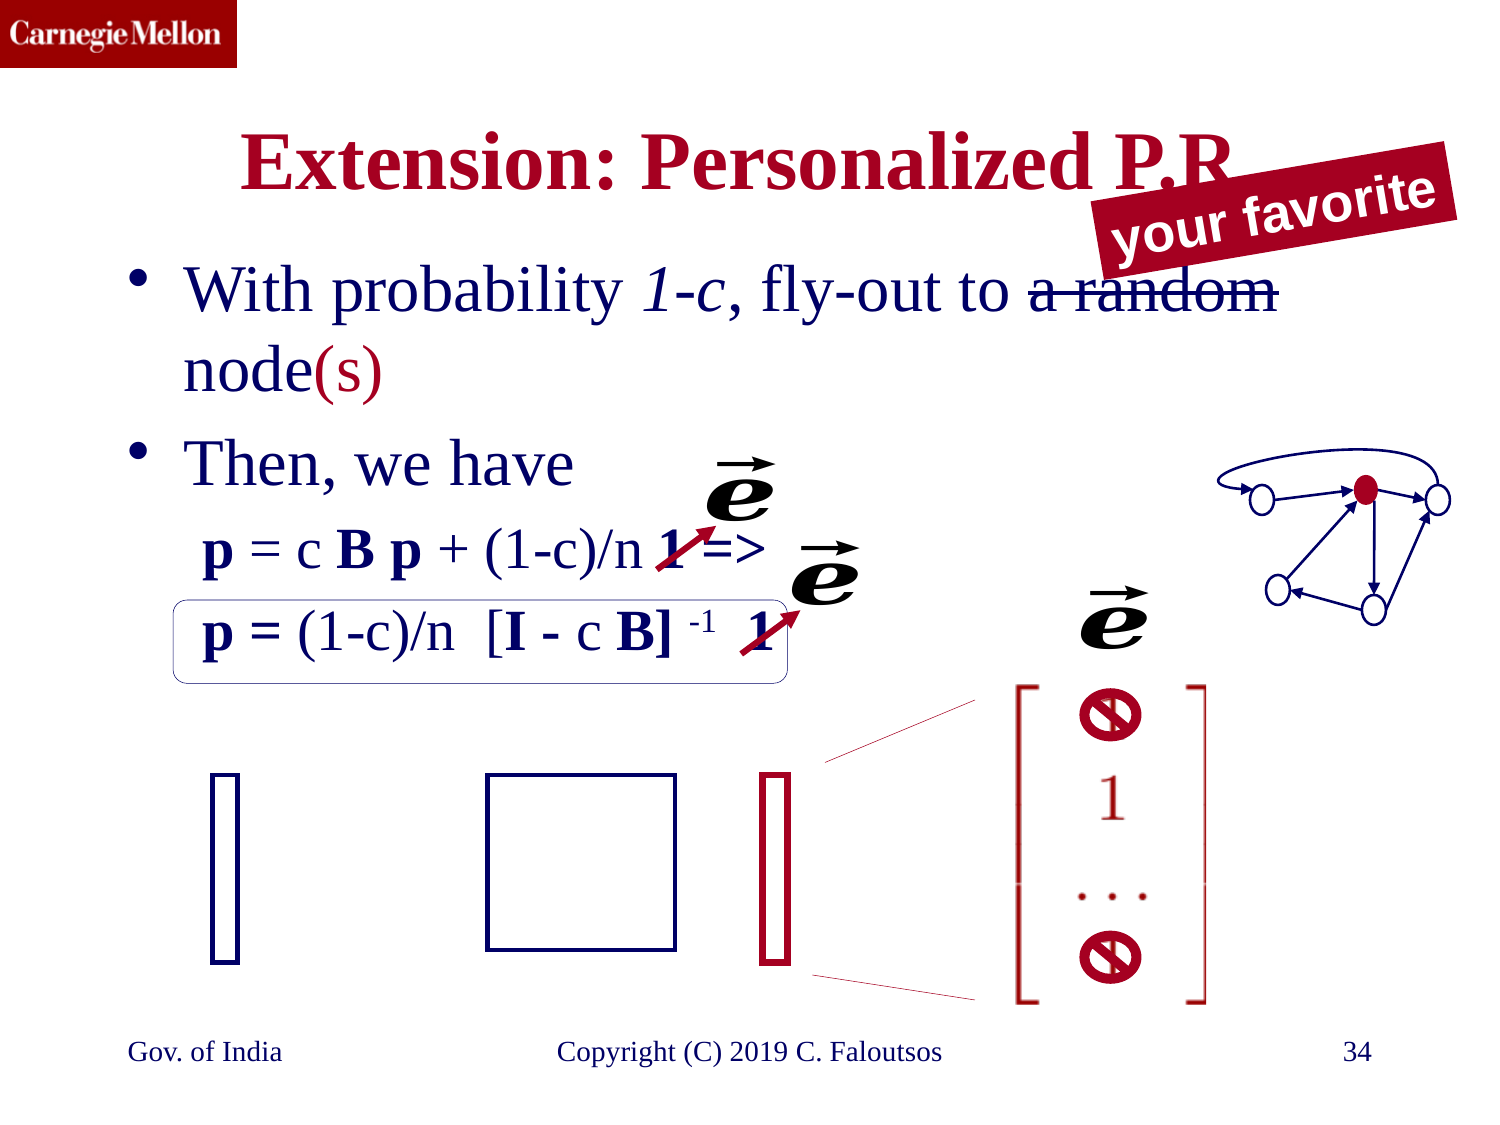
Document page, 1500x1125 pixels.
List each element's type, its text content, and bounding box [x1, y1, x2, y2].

text_box your favorite [1090, 141, 1458, 280]
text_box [824, 699, 976, 763]
slide_number 34 [1074, 1024, 1388, 1101]
picture [1014, 683, 1207, 1005]
text_box [762, 774, 788, 963]
footer Copyright (C) 2019 C. Faloutsos [512, 1024, 988, 1101]
text_box [487, 774, 675, 950]
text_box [1249, 474, 1451, 626]
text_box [740, 609, 801, 655]
slide_number Gov. of India [112, 1024, 426, 1101]
list With probability 1-c, fly-out to a random node(s) Then, we have p = c B p + (1-c)/n 1 => p = (1-c)/n [I - c B] -1 1 [112, 237, 1388, 1001]
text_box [812, 974, 976, 1001]
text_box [656, 525, 717, 570]
picture [0, 0, 237, 68]
text_box [173, 600, 788, 684]
text_box [212, 774, 238, 963]
title Extension: Personalized P.R. [112, 99, 1388, 213]
